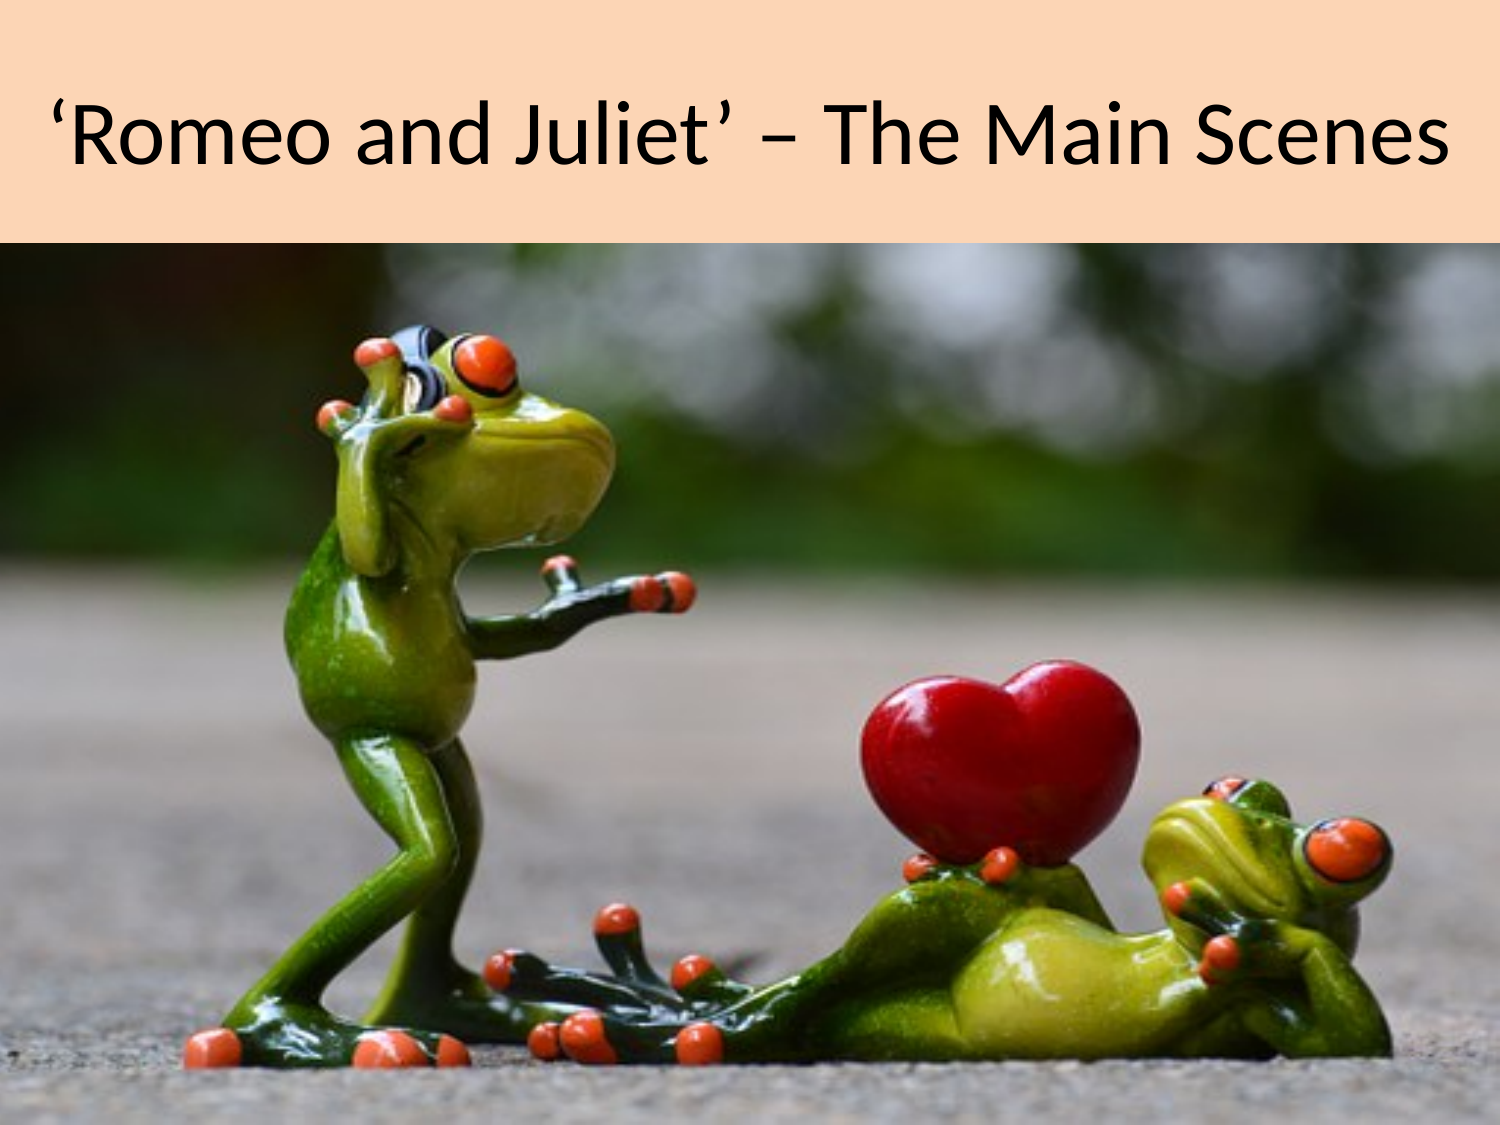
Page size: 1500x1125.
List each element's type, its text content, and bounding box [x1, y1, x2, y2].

title ‘Romeo and Juliet’ – The Main Scenes [0, 0, 1500, 243]
picture [0, 243, 1500, 1125]
